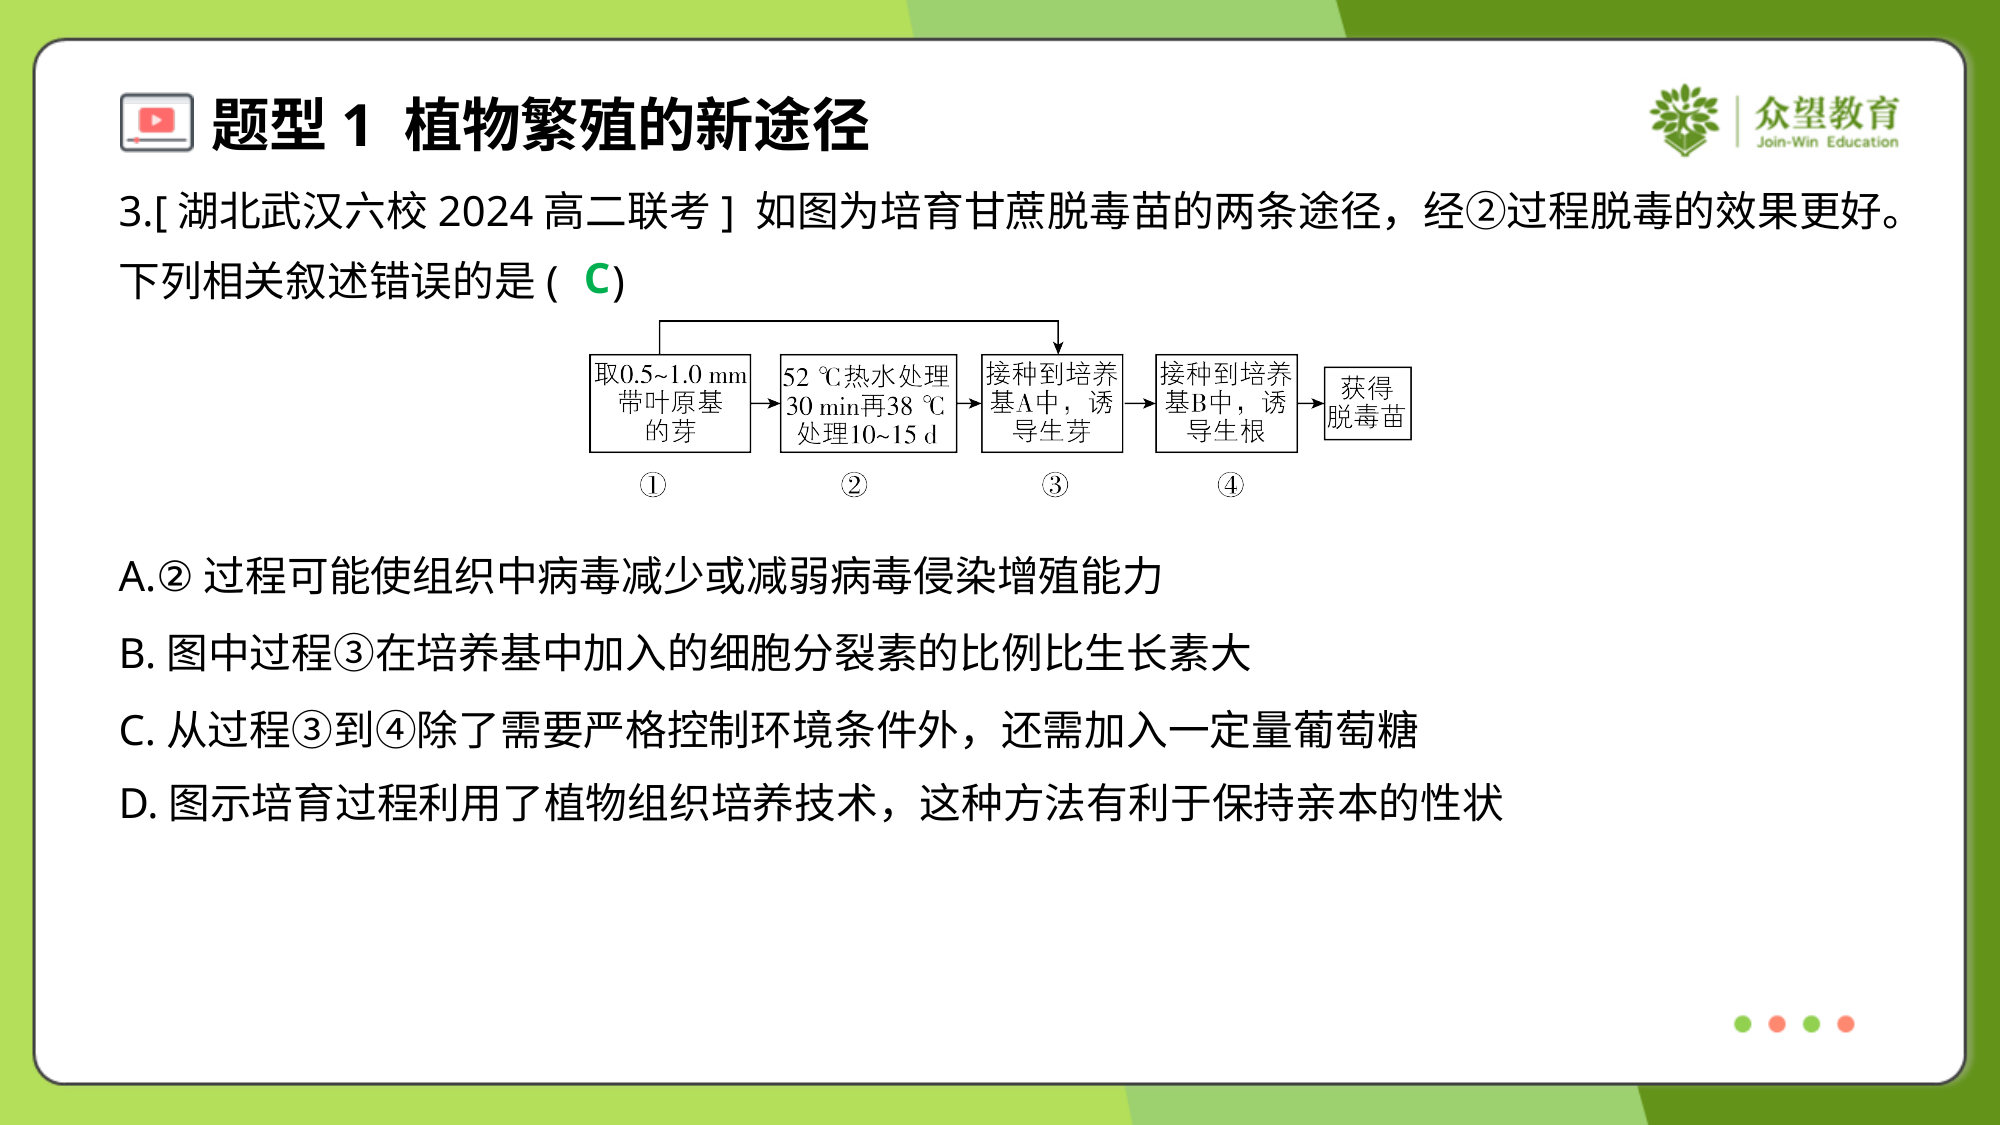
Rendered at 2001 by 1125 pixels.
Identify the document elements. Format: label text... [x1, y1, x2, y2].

text_box C [567, 231, 627, 296]
picture [0, 0, 2000, 1125]
text_box 3.[湖北武汉六校2024高二联考] 如图为培育甘蔗脱毒苗的两条途径，经②过程脱毒的效果更好。 下列相关叙述错误的是( ) [118, 159, 1883, 298]
text_box A.②过程可能使组织中病毒减少或减弱病毒侵染增殖能力 B.图中过程③在培养基中加入的细胞分裂素的比例比生长素大 C.从过程③到④除了需要严格控制环境条件外，还需加入一定量葡萄糖 D.图示培育过程利用了植物组织培养技术，这种方法有利于保持亲本的性状 [118, 524, 1883, 819]
